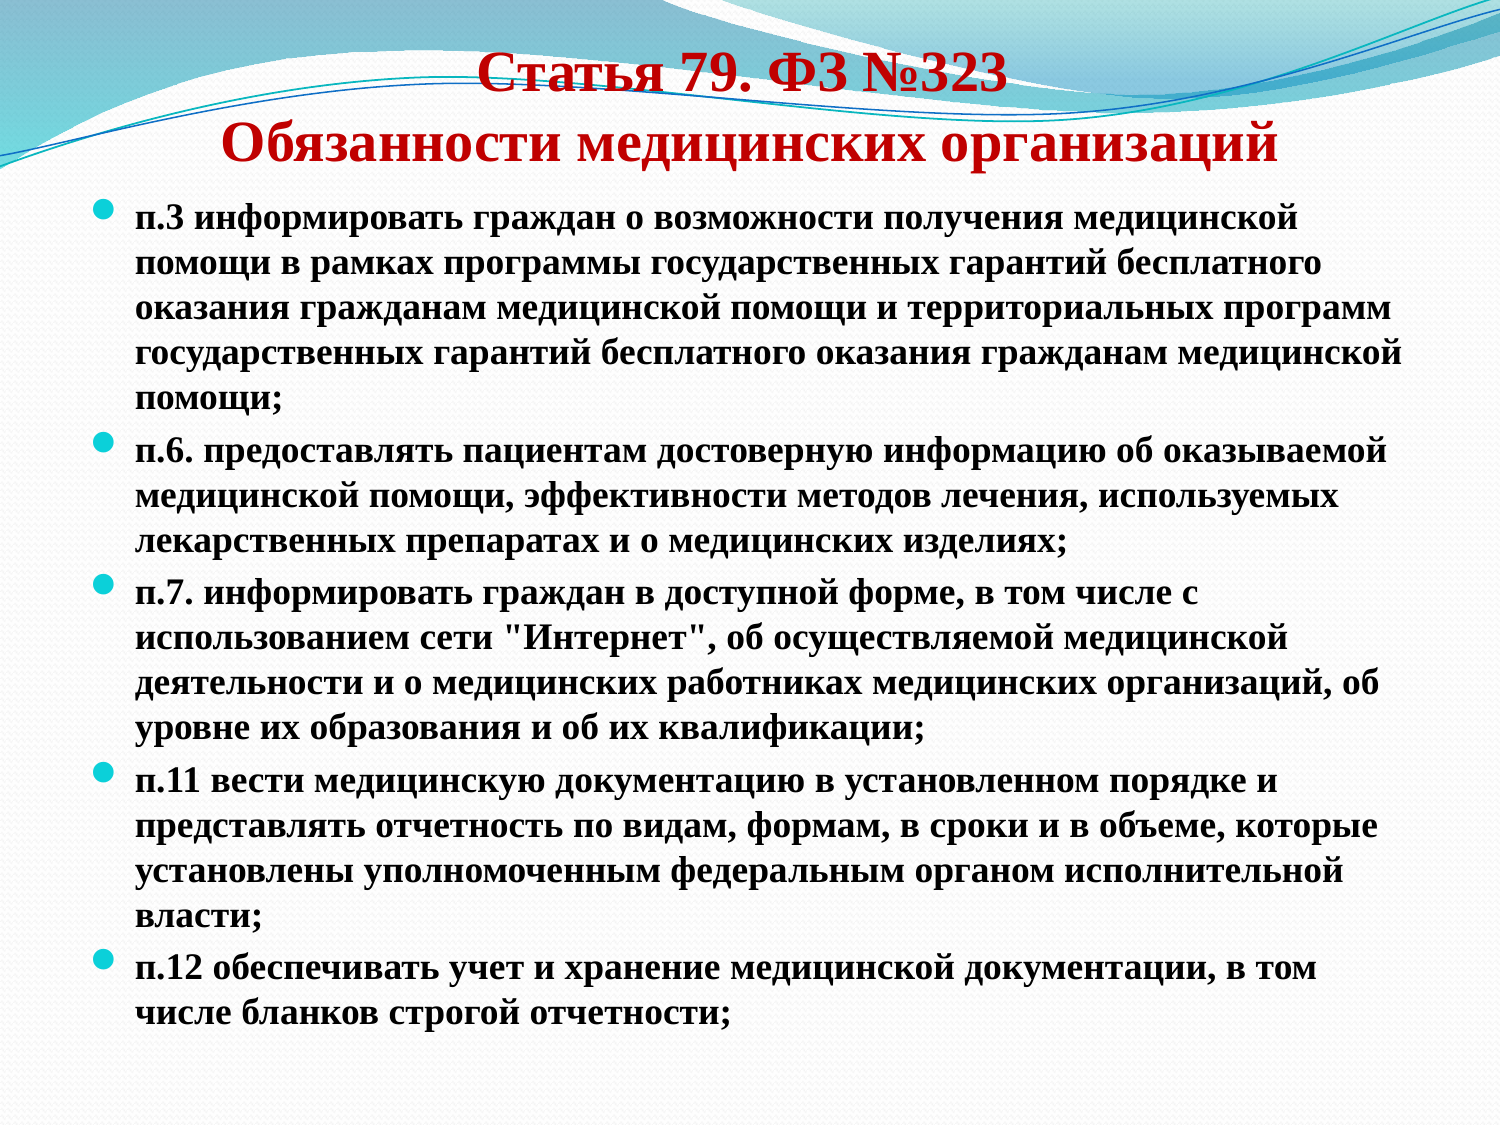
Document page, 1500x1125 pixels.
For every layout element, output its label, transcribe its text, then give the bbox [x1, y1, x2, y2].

list п.3 информировать граждан о возможности получения медицинской помощи в рамках программы государственных гарантий бесплатного оказания гражданам медицинской помощи и территориальных программ государственных гарантий бесплатного оказания гражданам медицинской помощи; п.6. предоставлять пациентам достоверную информацию об оказываемой медицинской помощи, эффективности методов лечения, используемых лекарственных препаратах и о медицинских изделиях; п.7. информировать граждан в доступной форме, в том числе с использованием сети "Интернет", об осуществляемой медицинской деятельности и о медицинских работниках медицинских организаций, об уровне их образования и об их квалификации; п.11 вести медицинскую документацию в установленном порядке и представлять отчетность по видам, формам, в сроки и в объеме, которые установлены уполномоченным федеральным органом исполнительной власти; п.12 обеспечивать учет и хранение медицинской документации, в том числе бланков строгой отчетности; [74, 184, 1426, 1095]
title Статья 79. ФЗ №323 Обязанности медицинских организаций [74, 0, 1426, 173]
